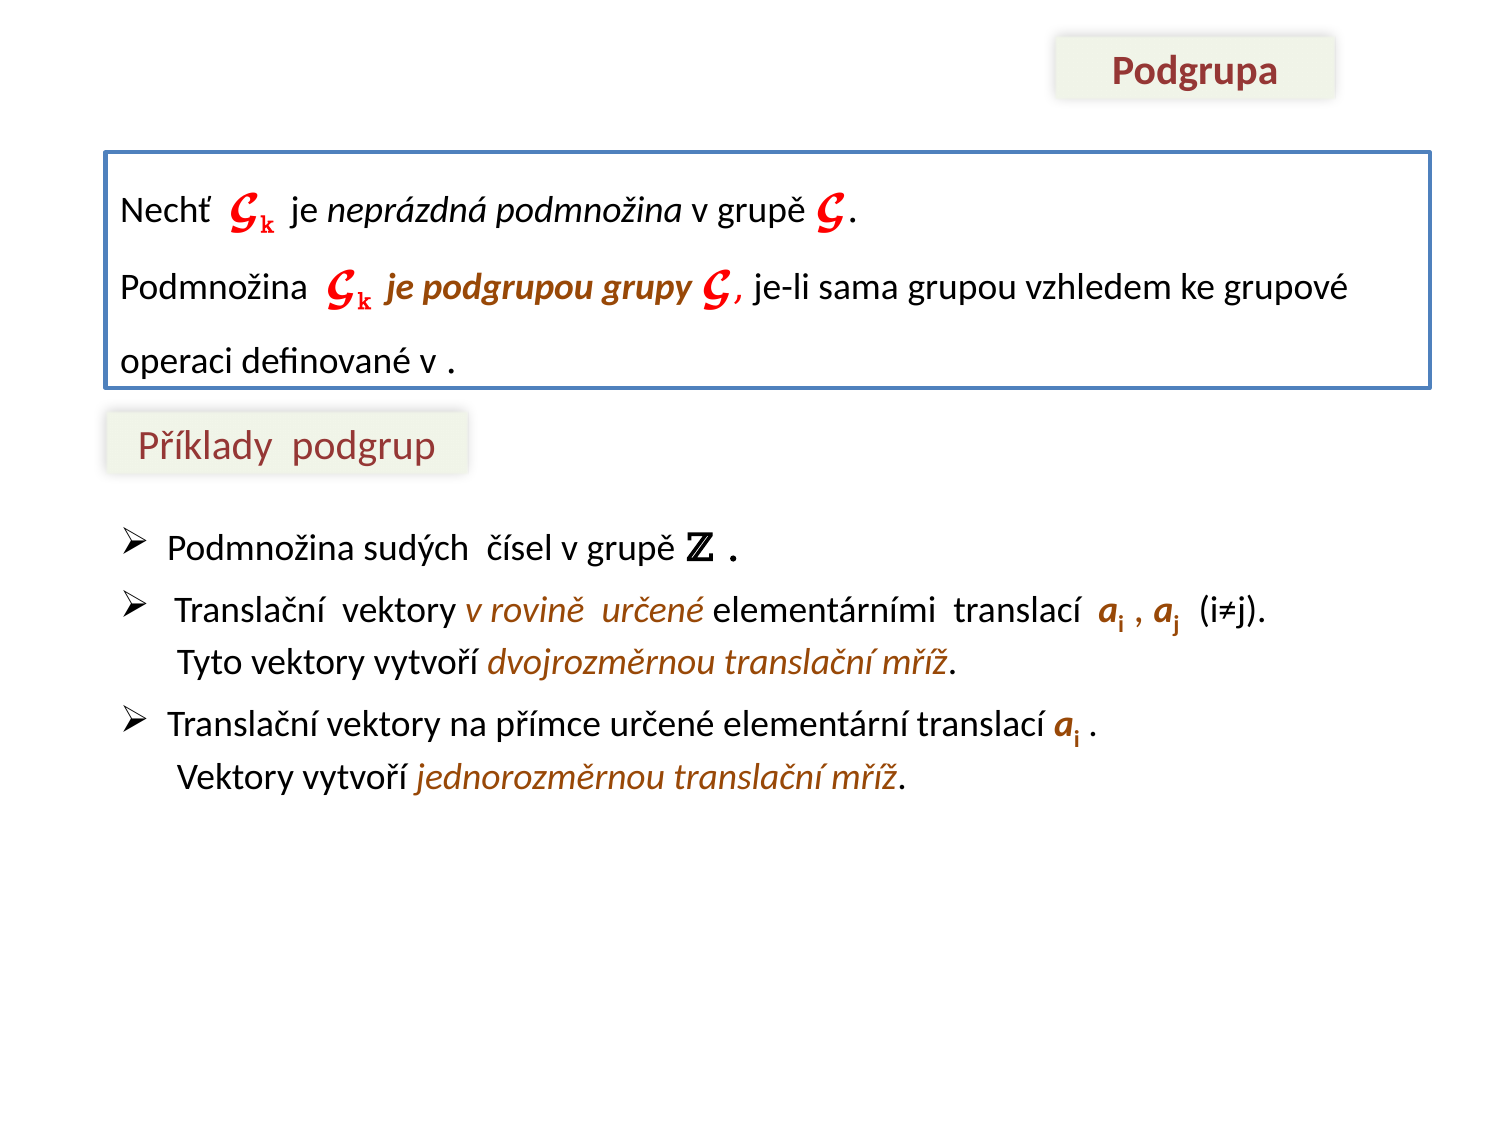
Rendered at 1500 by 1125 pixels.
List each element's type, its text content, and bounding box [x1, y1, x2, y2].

text_box Podmnožina sudých čísel v grupě ℤ . Translační vektory v rovině určené elementárními translací ai , aj (i≠j). Tyto vektory vytvoří dvojrozměrnou translační mříž. Translační vektory na přímce určené elementární translací ai . Vektory vytvoří jednorozměrnou translační mříž. [105, 515, 1430, 805]
text_box Příklady podgrup [106, 410, 468, 474]
text_box Nechť 𝓖k je neprázdná podmnožina v grupě 𝓖. Podmnožina 𝓖k je podgrupou grupy 𝓖, je-li sama grupou vzhledem ke grupové operaci definované v . [103, 150, 1432, 390]
text_box Podgrupa [1055, 35, 1336, 99]
